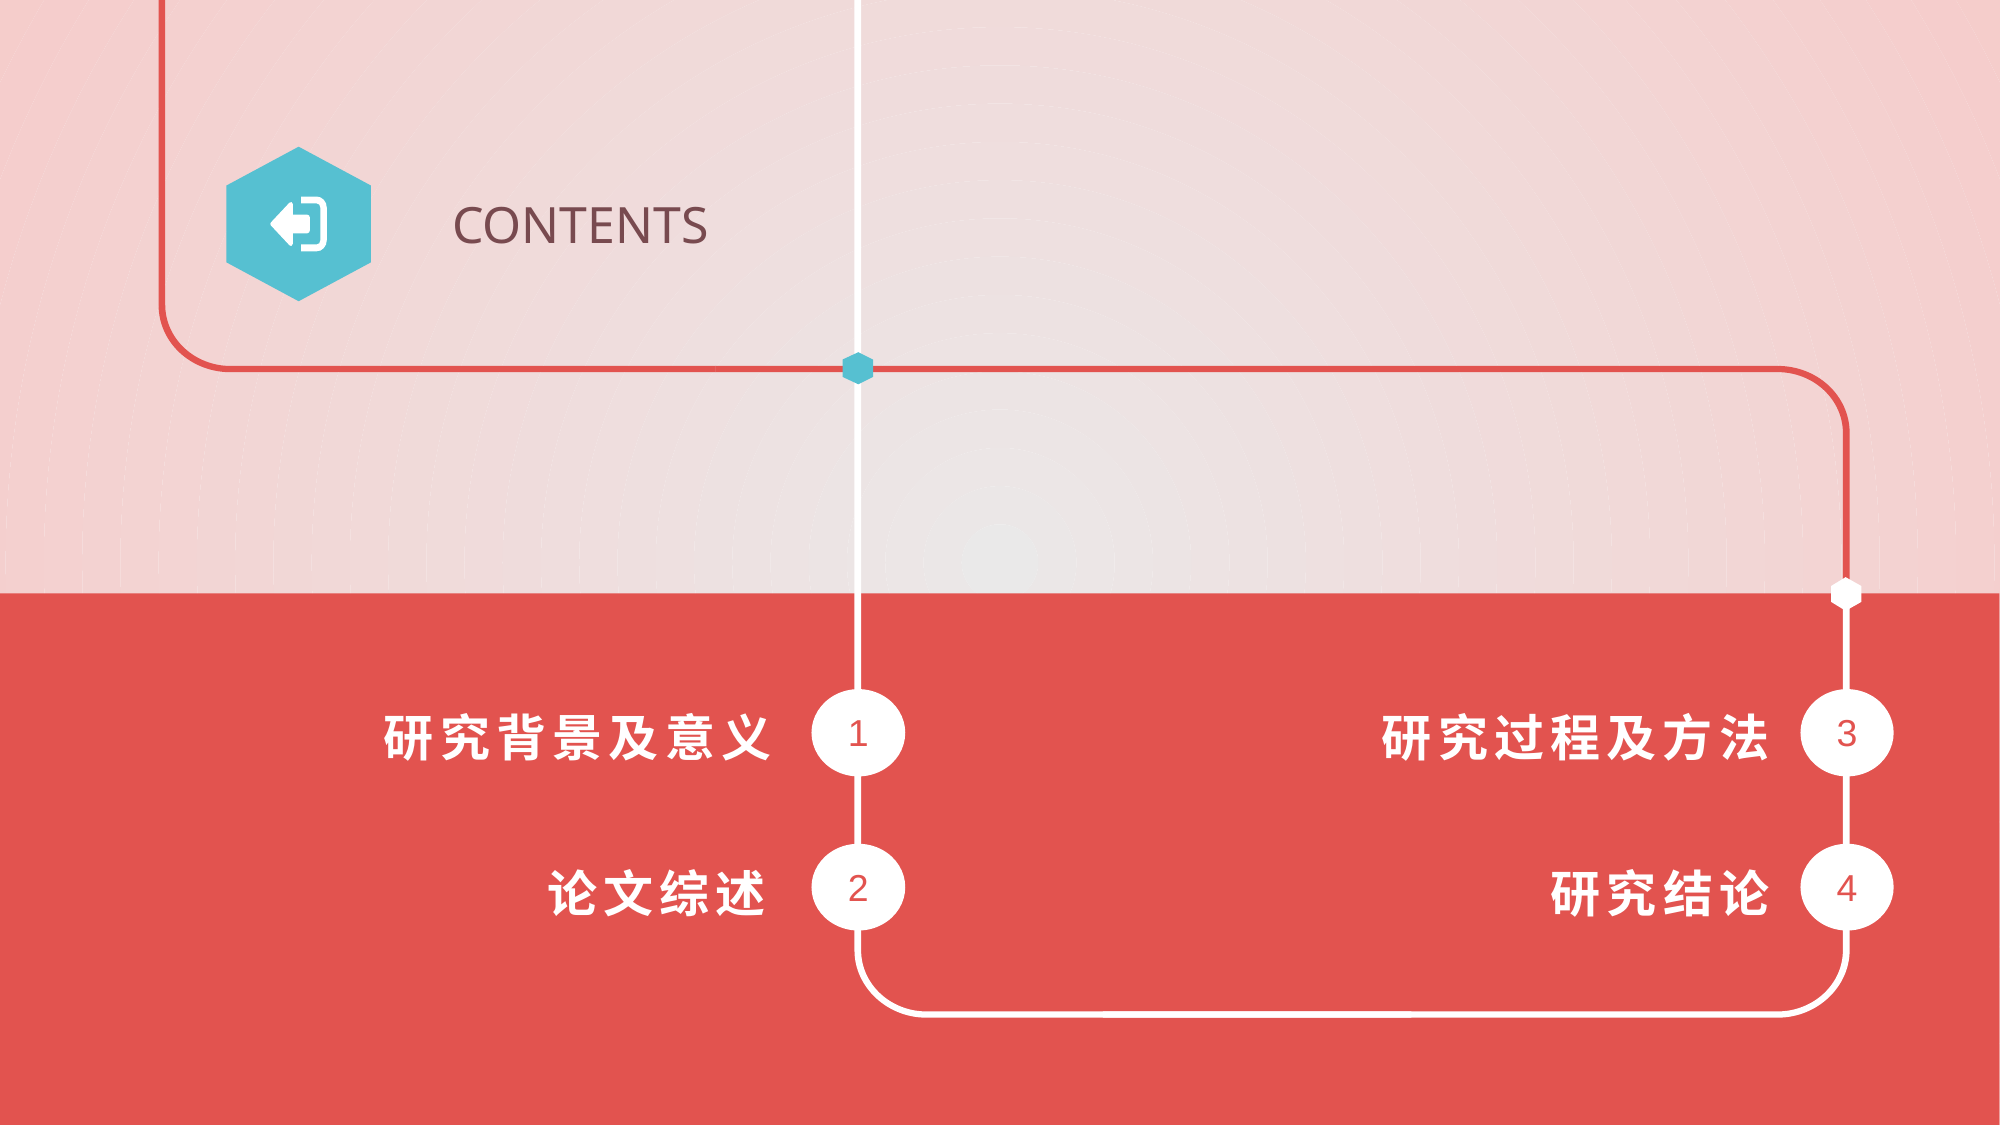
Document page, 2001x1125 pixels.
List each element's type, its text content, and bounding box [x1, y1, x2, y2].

text_box [1412, 931, 1850, 1018]
text_box [862, 0, 2000, 594]
text_box 2 [811, 843, 906, 931]
text_box 3 [1800, 689, 1894, 777]
text_box 1 [811, 689, 906, 777]
text_box [854, 777, 862, 843]
text_box 论文综述 [335, 854, 781, 930]
text_box [1842, 609, 1850, 689]
text_box [874, 365, 1850, 579]
text_box [854, 0, 862, 353]
text_box [0, 0, 854, 594]
text_box [158, 0, 716, 373]
text_box [854, 931, 1412, 1018]
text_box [226, 146, 371, 302]
text_box [1831, 577, 1862, 611]
text_box 研究结论 [1339, 854, 1785, 930]
text_box CONTENTS [416, 186, 745, 261]
text_box 4 [1800, 843, 1894, 931]
text_box [1842, 777, 1850, 843]
text_box [716, 365, 842, 373]
text_box 研究背景及意义 [341, 698, 787, 774]
text_box [842, 352, 874, 385]
text_box [0, 594, 2000, 1125]
text_box 研究过程及方法 [1339, 698, 1785, 774]
text_box [854, 383, 862, 689]
